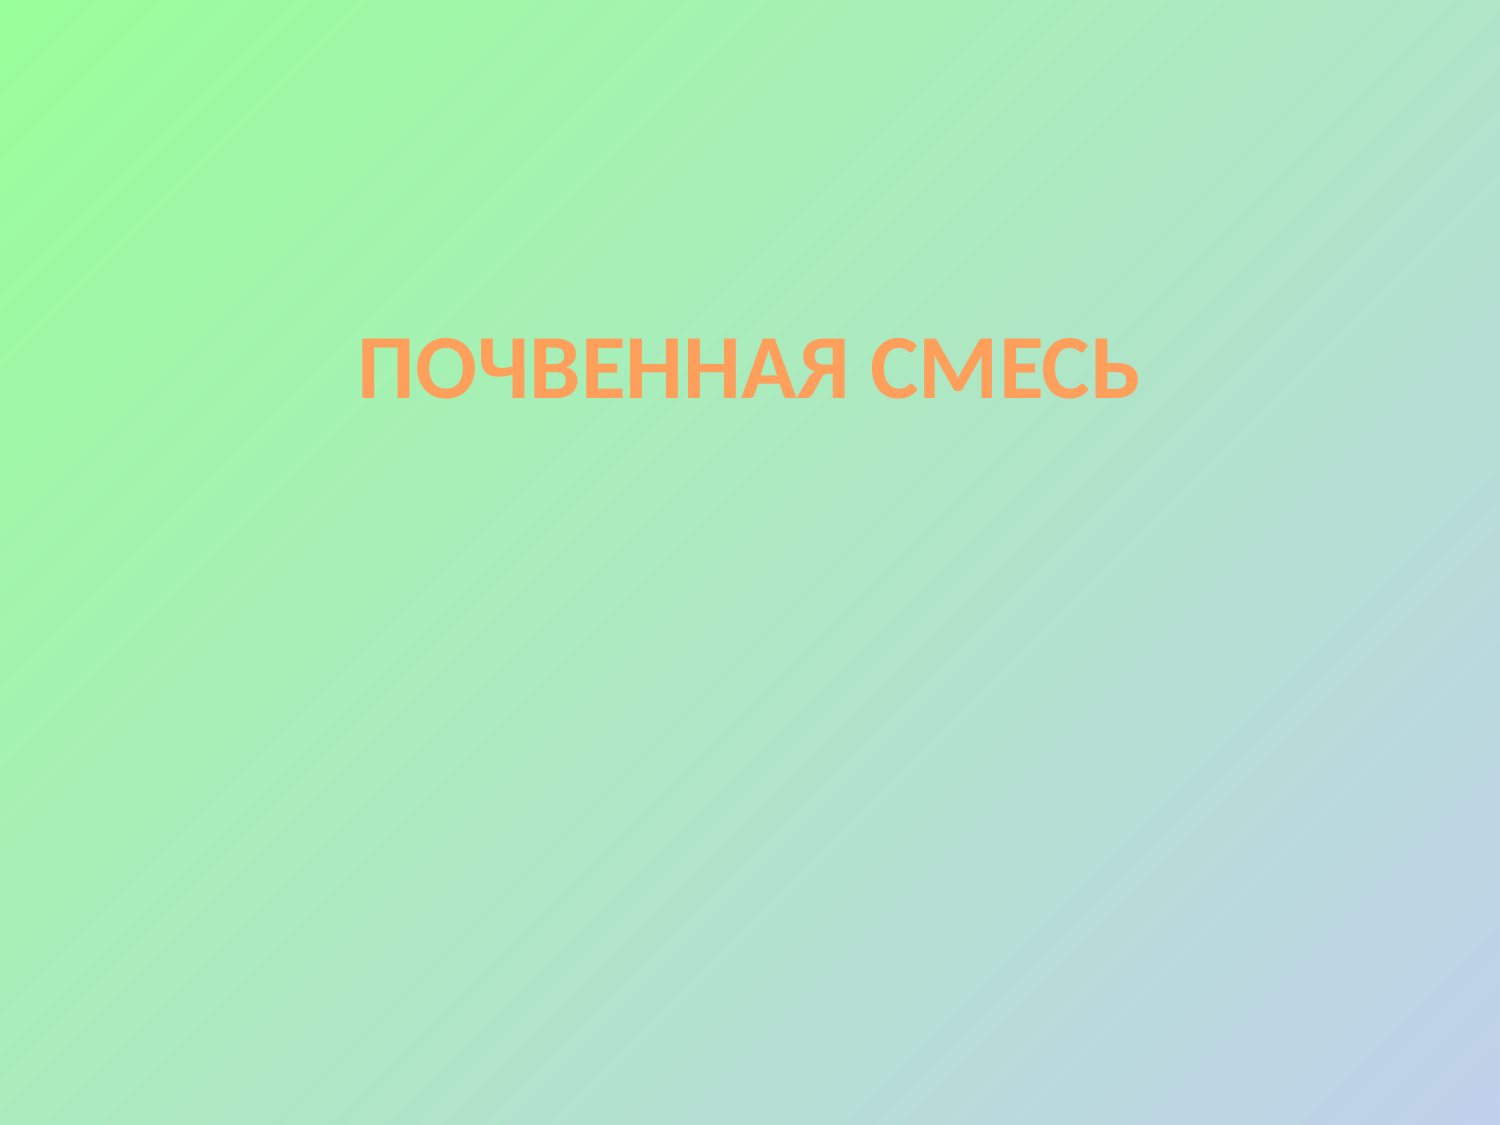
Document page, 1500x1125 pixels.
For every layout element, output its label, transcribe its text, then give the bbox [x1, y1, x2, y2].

title ПОЧВЕННАЯ СМЕСЬ [75, 45, 1425, 680]
